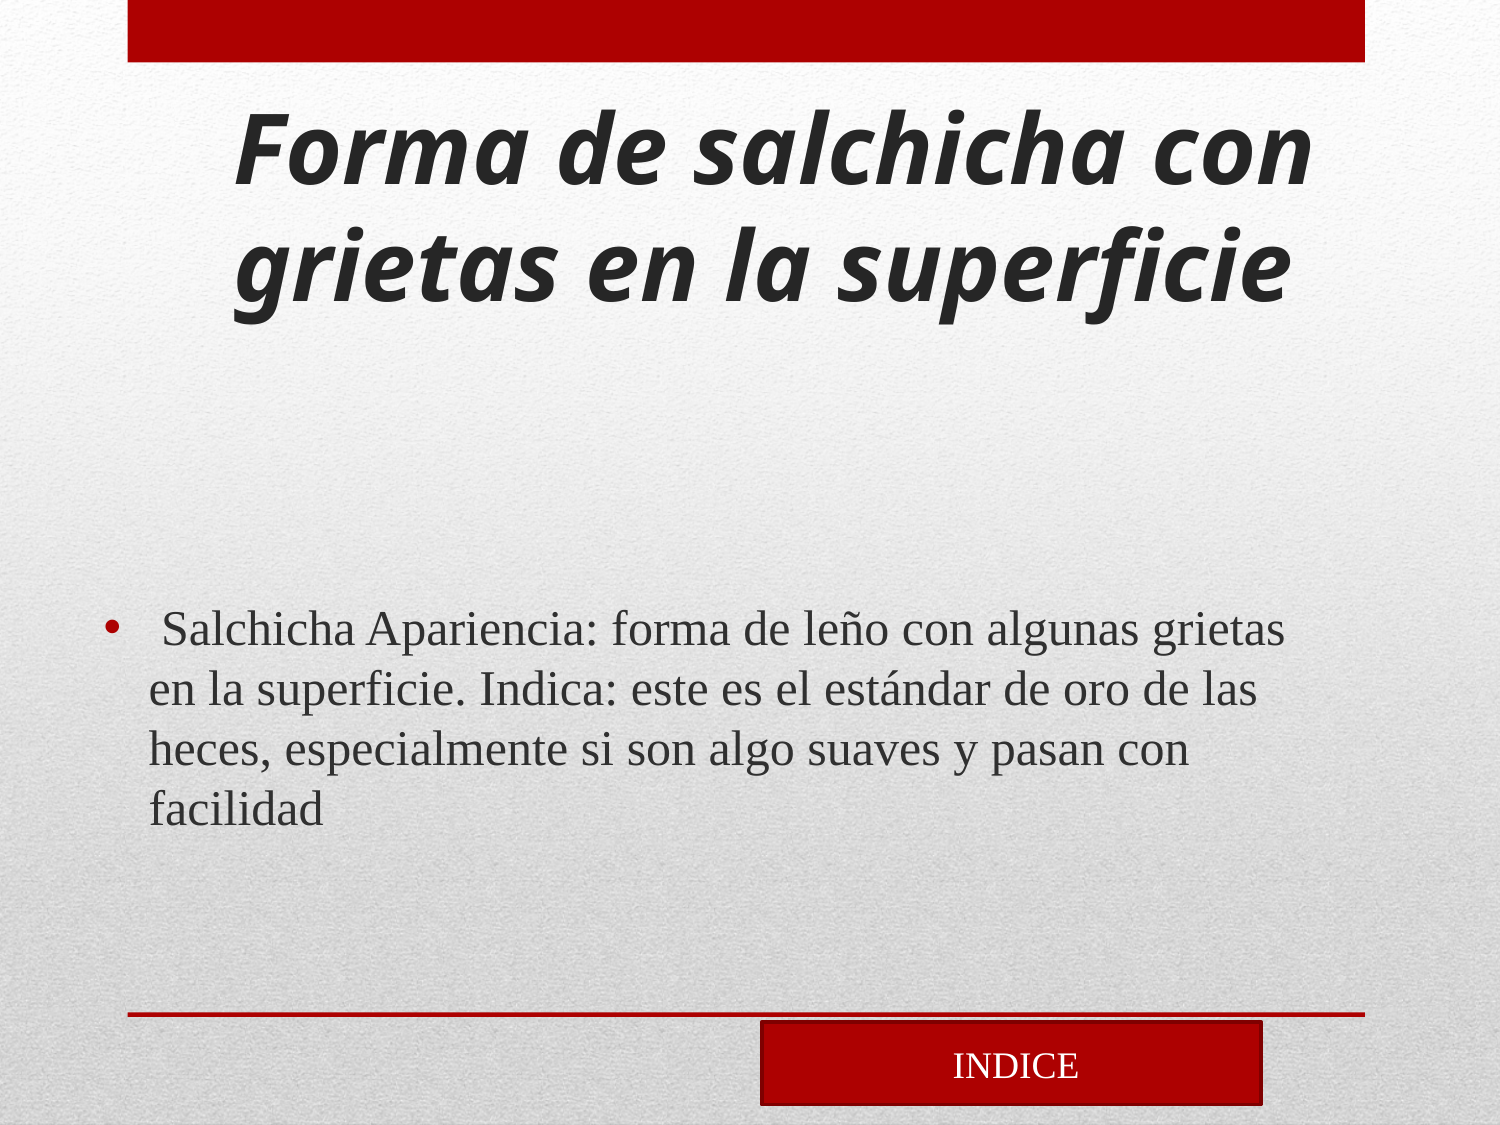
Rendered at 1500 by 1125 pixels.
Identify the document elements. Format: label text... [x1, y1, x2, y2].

title Forma de salchicha con grietas en la superficie [218, 66, 1331, 329]
text_box INDICE [760, 1020, 1263, 1106]
list Salchicha Apariencia: forma de leño con algunas grietas en la superficie. Indica: este es el estándar de oro de las heces, especialmente si son algo suaves y pasan con facilidad [88, 397, 1326, 1035]
